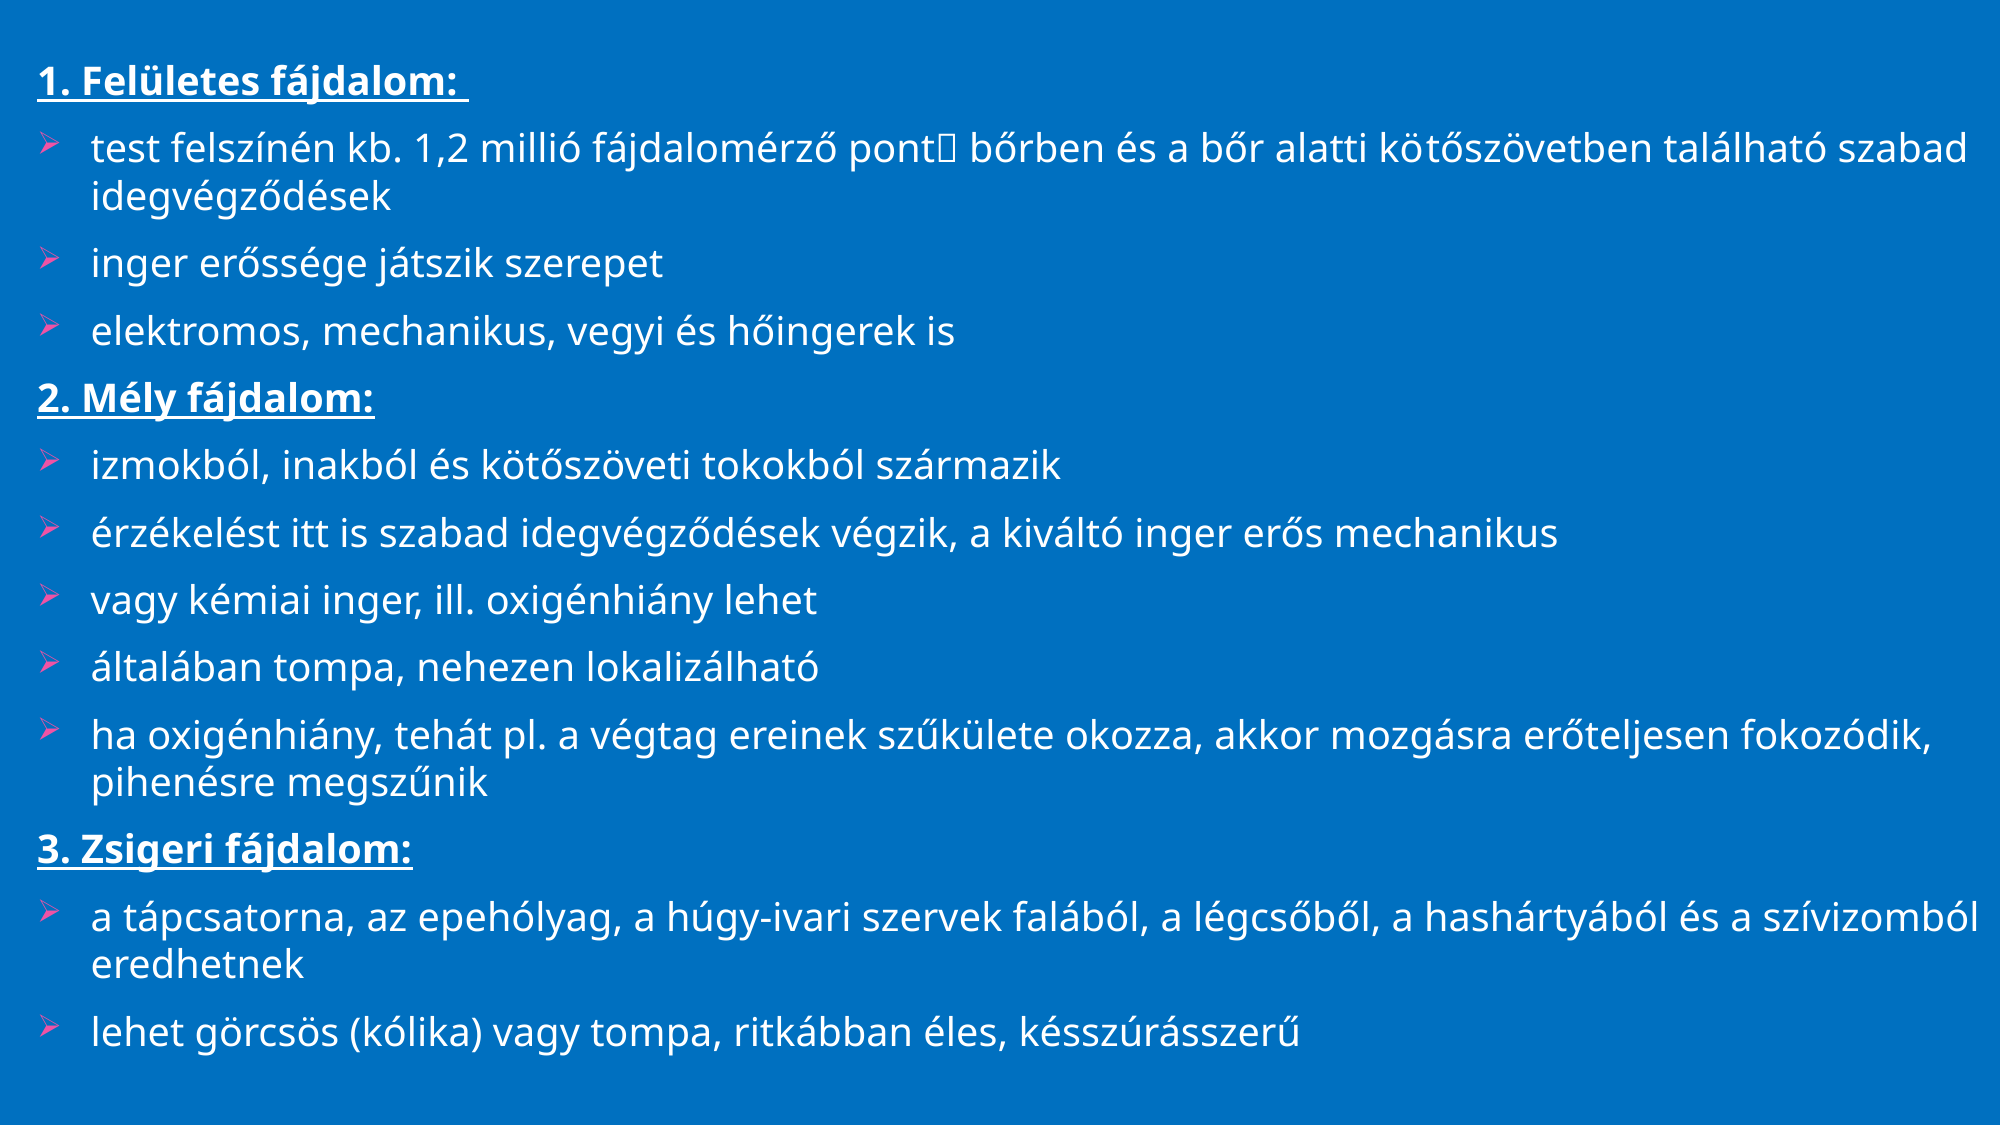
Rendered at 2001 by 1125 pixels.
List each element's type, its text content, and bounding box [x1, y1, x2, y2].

list 1. Felületes fájdalom: test felszínén kb. 1,2 millió fájdalomérző pont bőrben és a bőr alatti kö­tőszövetben található szabad idegvégződések inger erőssége játszik szerepet elektromos, mechanikus, vegyi és hőingerek is 2. Mély fájdalom: izmokból, inakból és kötőszöveti tokokból származik érzékelést itt is szabad idegvégződések végzik, a kiváltó inger erős mechanikus vagy kémiai inger, ill. oxigénhiány lehet általában tompa, nehezen lokalizálható ha oxigénhiány, tehát pl. a végtag ereinek szűkülete okozza, akkor mozgásra erőteljesen fokozódik, pihenésre megszűnik 3. Zsigeri fájdalom: a tápcsatorna, az epehólyag, a húgy-ivari szervek falából, a légcsőből, a hashártyából és a szívizomból eredhetnek lehet görcsös (kólika) vagy tompa, ritkábban éles, késszúrásszerű [22, 48, 2000, 1110]
